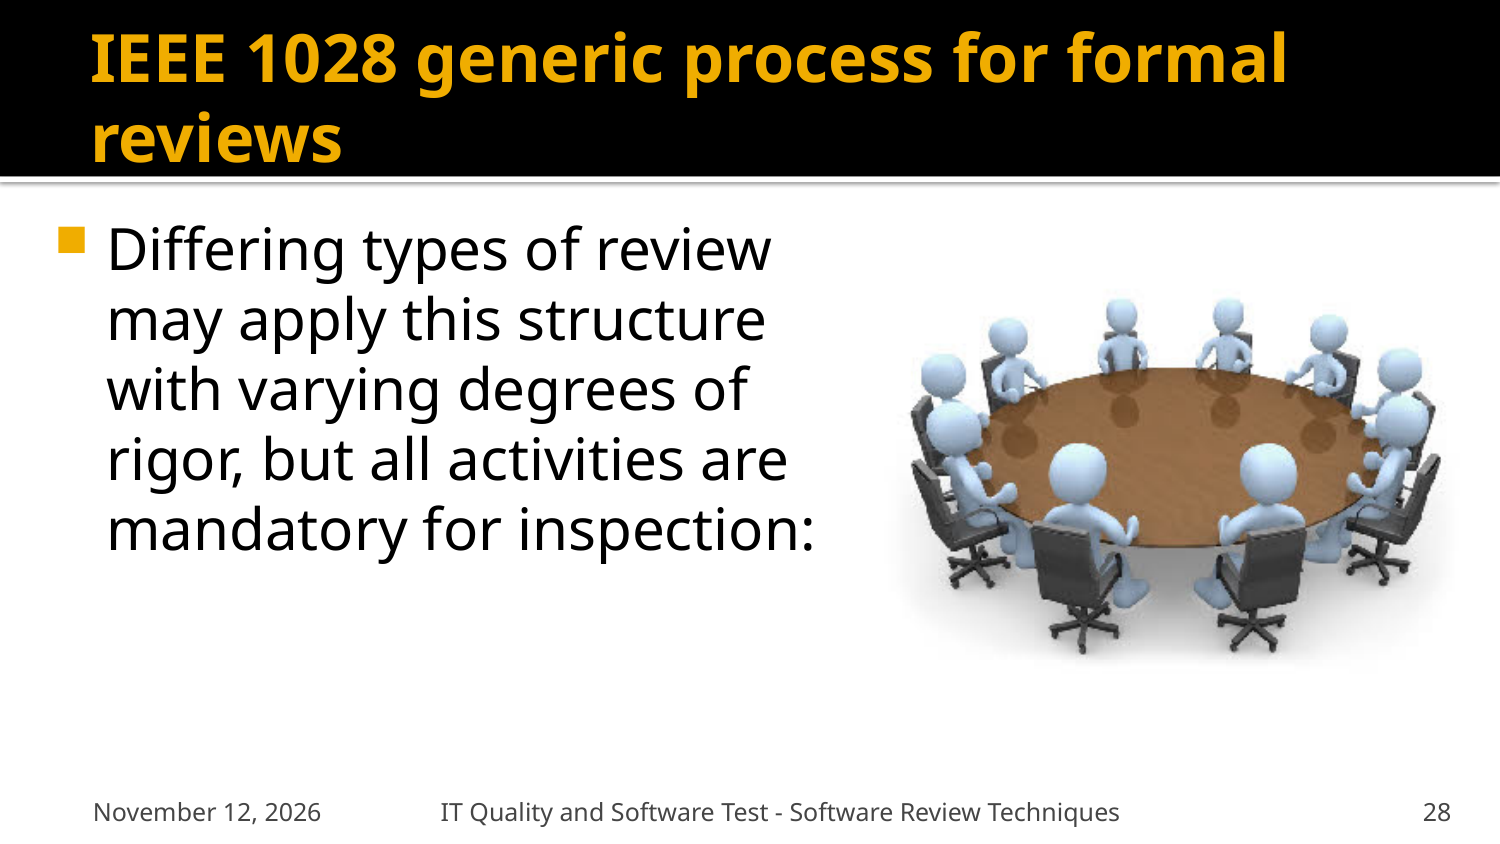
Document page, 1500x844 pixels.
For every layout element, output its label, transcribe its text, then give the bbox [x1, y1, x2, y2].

picture [884, 248, 1465, 684]
list Differing types of review may apply this structure with varying degrees of rigor, but all activities are mandatory for inspection: [24, 196, 838, 822]
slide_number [75, 796, 425, 831]
footer IT Quality and Software Test - Software Review Techniques [433, 796, 1337, 831]
slide_number 28 [1345, 796, 1467, 831]
title IEEE 1028 generic process for formal reviews [75, 19, 1425, 174]
